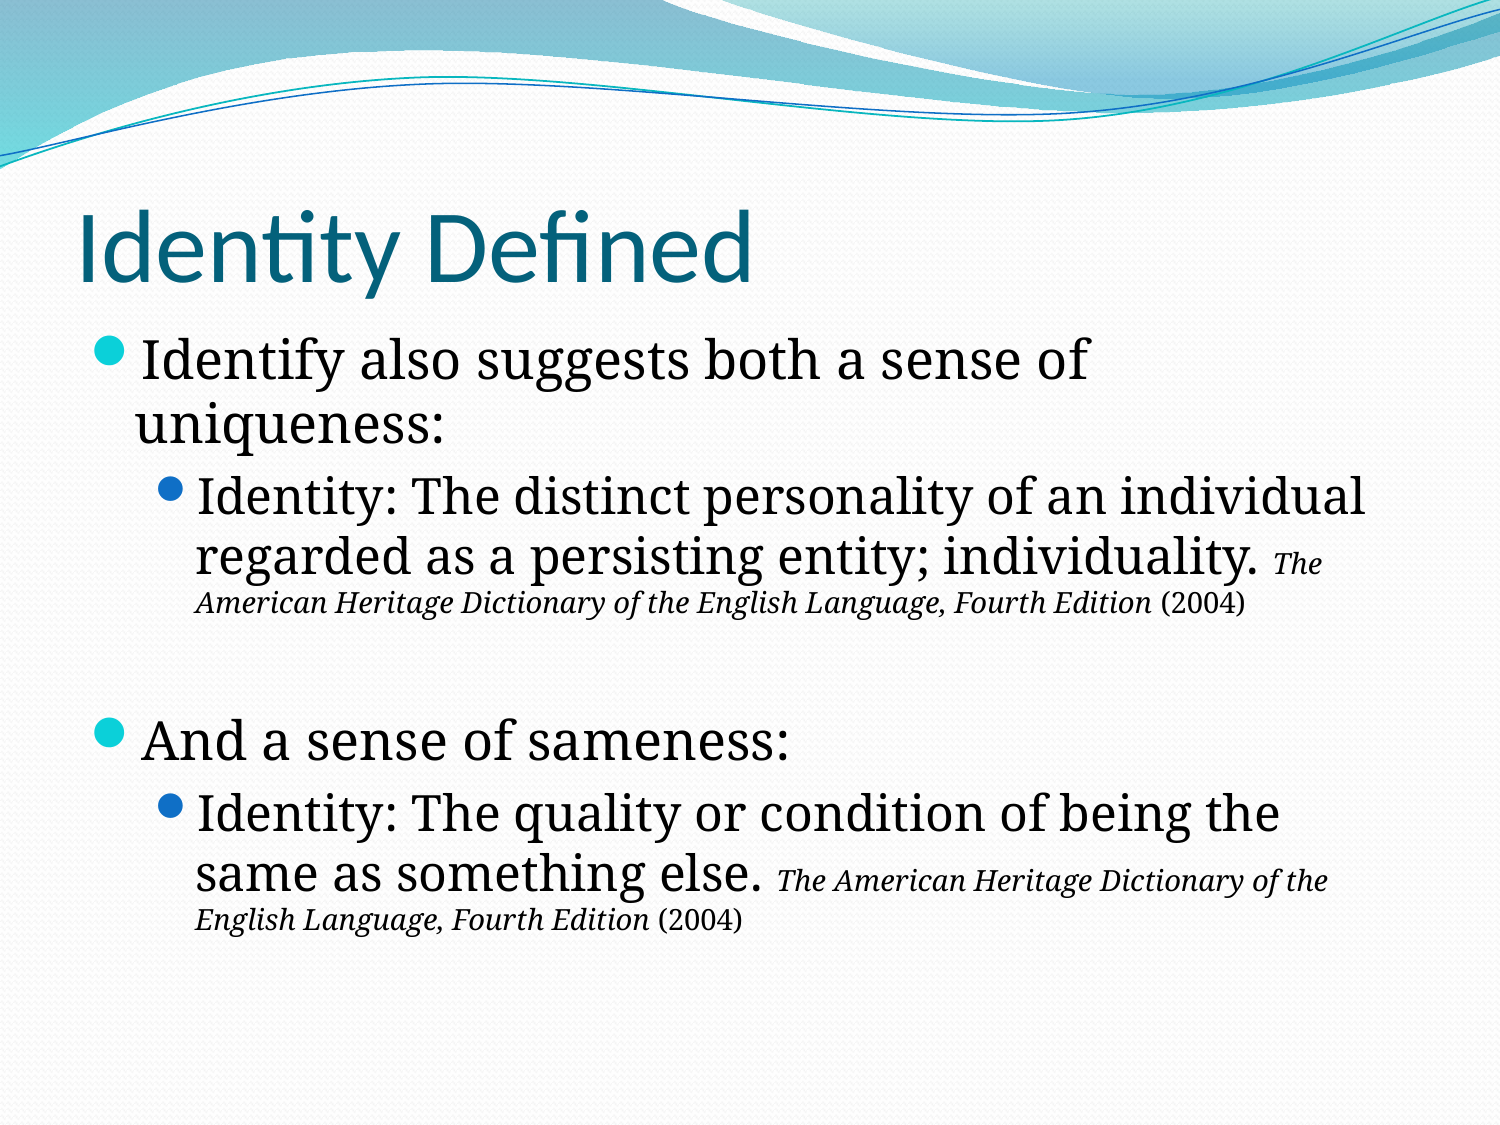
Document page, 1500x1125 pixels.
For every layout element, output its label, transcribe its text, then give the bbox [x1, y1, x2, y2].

list Identify also suggests both a sense of uniqueness: Identity: The distinct personality of an individual regarded as a persisting entity; individuality. The American Heritage Dictionary of the English Language, Fourth Edition (2004) And a sense of sameness: Identity: The quality or condition of being the same as something else. The American Heritage Dictionary of the English Language, Fourth Edition (2004) [74, 317, 1426, 1038]
title Identity Defined [74, 115, 1426, 304]
